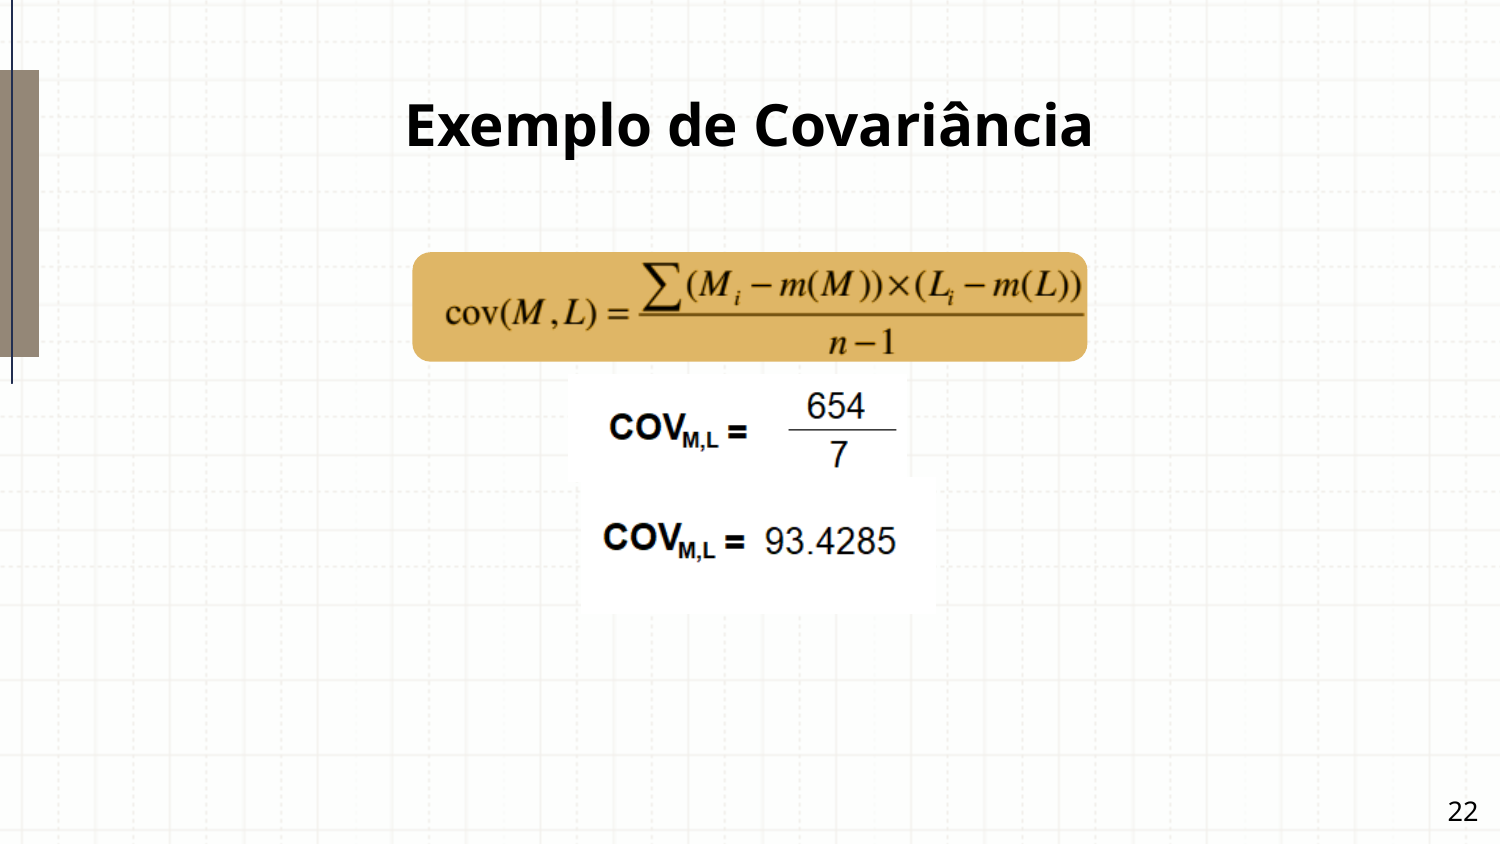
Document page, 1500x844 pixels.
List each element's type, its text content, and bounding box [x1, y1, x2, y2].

slide_number ‹#› [1403, 779, 1494, 844]
picture [412, 251, 1088, 362]
title Exemplo de Covariância [118, 72, 1382, 167]
picture [568, 373, 936, 615]
